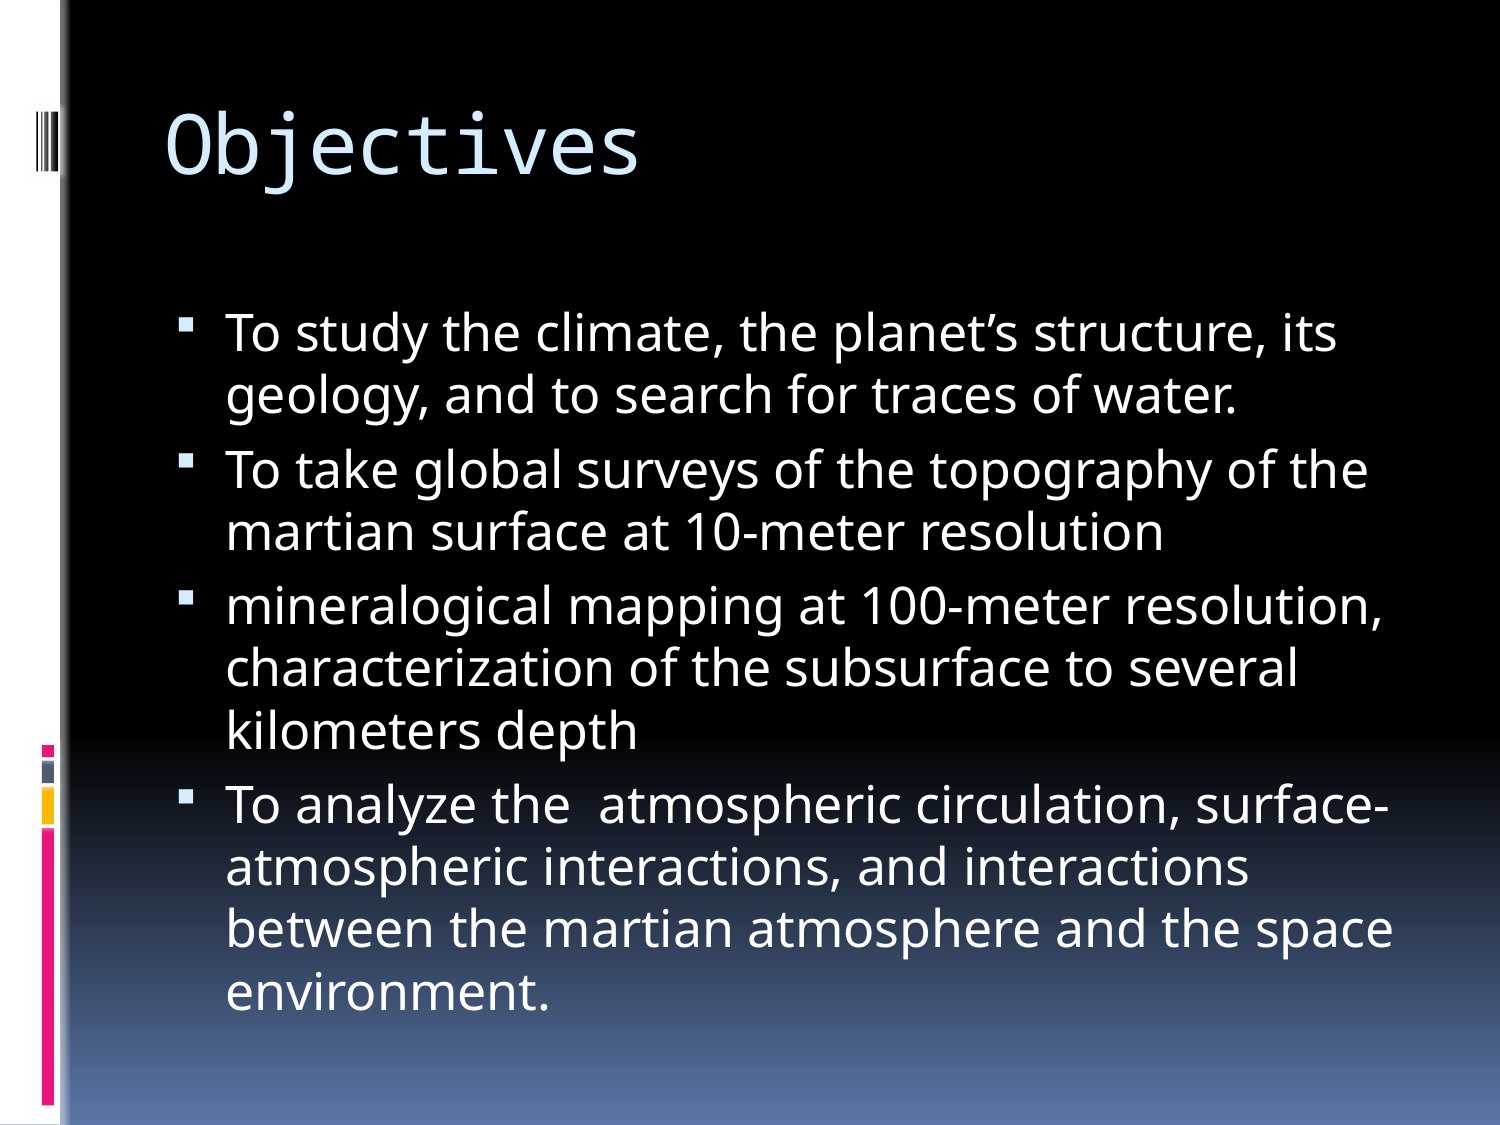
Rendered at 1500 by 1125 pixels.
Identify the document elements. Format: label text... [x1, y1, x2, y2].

list To study the climate, the planet’s structure, its geology, and to search for traces of water. To take global surveys of the topography of the martian surface at 10-meter resolution mineralogical mapping at 100-meter resolution, characterization of the subsurface to several kilometers depth To analyze the atmospheric circulation, surface-atmospheric interactions, and interactions between the martian atmosphere and the space environment. [150, 292, 1425, 1043]
title Objectives [150, 83, 1425, 234]
